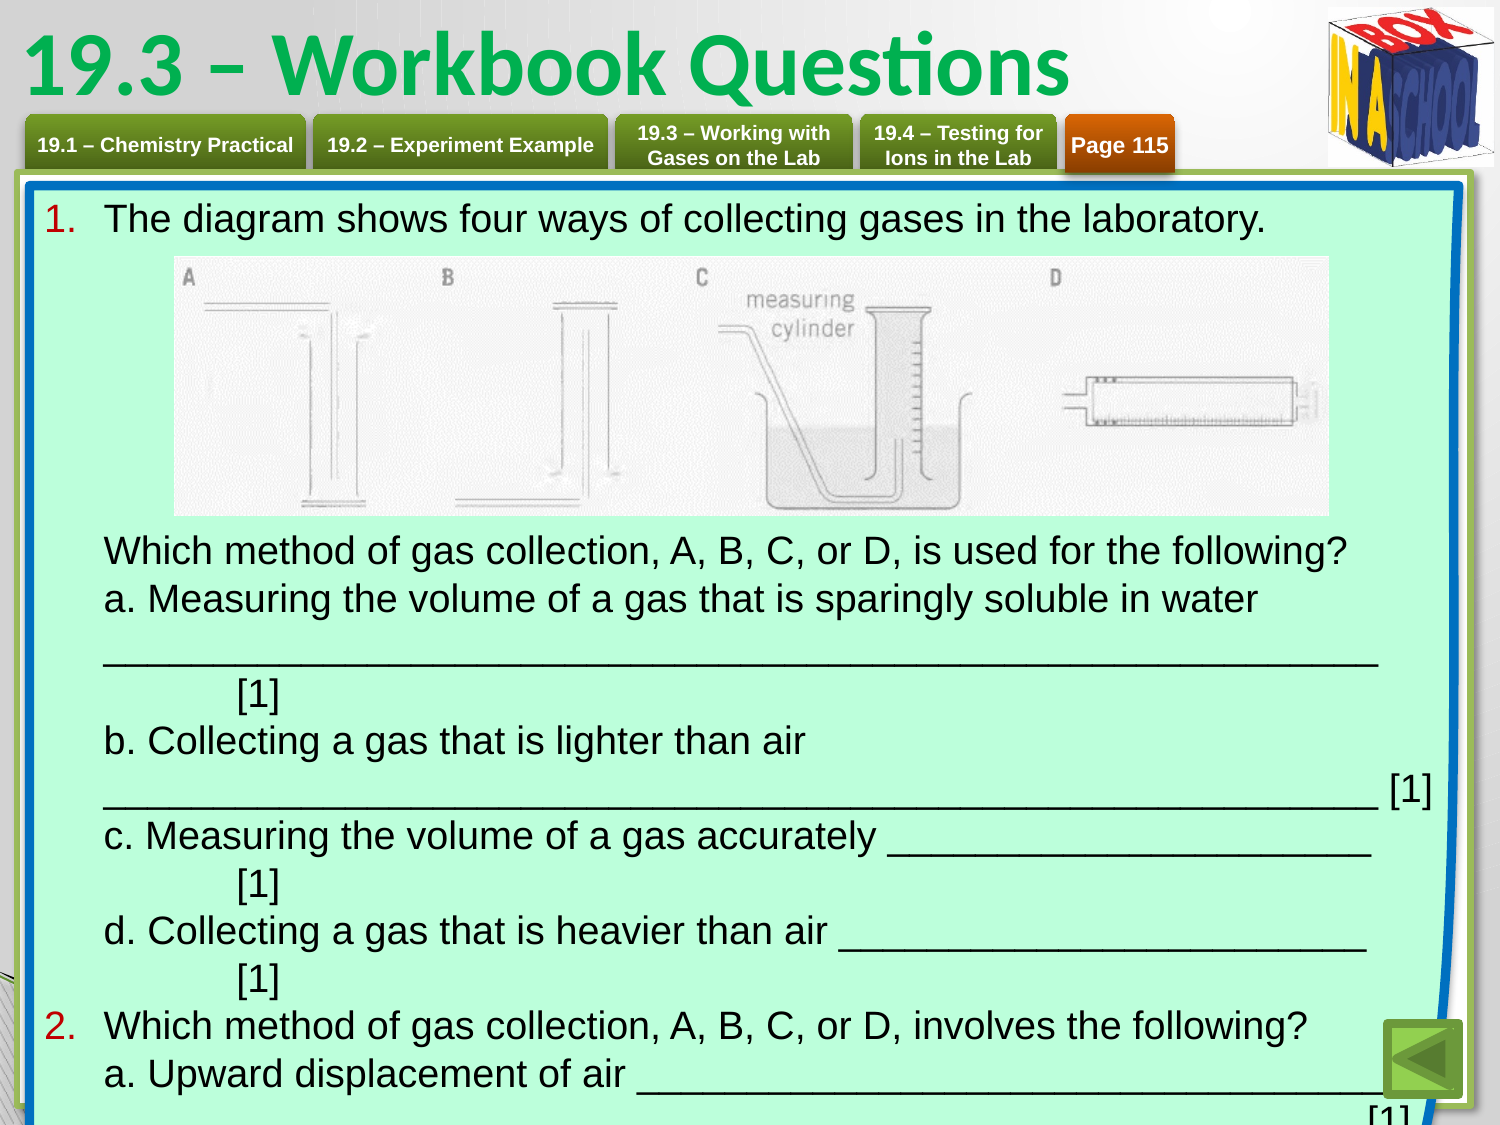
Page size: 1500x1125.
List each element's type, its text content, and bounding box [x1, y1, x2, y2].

text_box [1383, 1019, 1463, 1099]
text_box The diagram shows four ways of collecting gases in the laboratory. Which method of gas collection, A, B, C, or D, is used for the following? a. Measuring the volume of a gas that is sparingly soluble in water __________________________________________________________ [1] b. Collecting a gas that is lighter than air __________________________________________________________ [1] c. Measuring the volume of a gas accurately ______________________ [1] d. Collecting a gas that is heavier than air ________________________ [1] Which method of gas collection, A, B, C, or D, involves the following? a. Upward displacement of air __________________________________ _________________________________________________________ [1] b. Collection in a gas syringe _________________________________ ______________________________________________________ [1] [29, 185, 1459, 1125]
text_box Page 115 [1064, 113, 1176, 173]
title 19.3 – Workbook Questions [5, 7, 1270, 110]
picture [173, 256, 1329, 516]
picture [1328, 7, 1495, 167]
